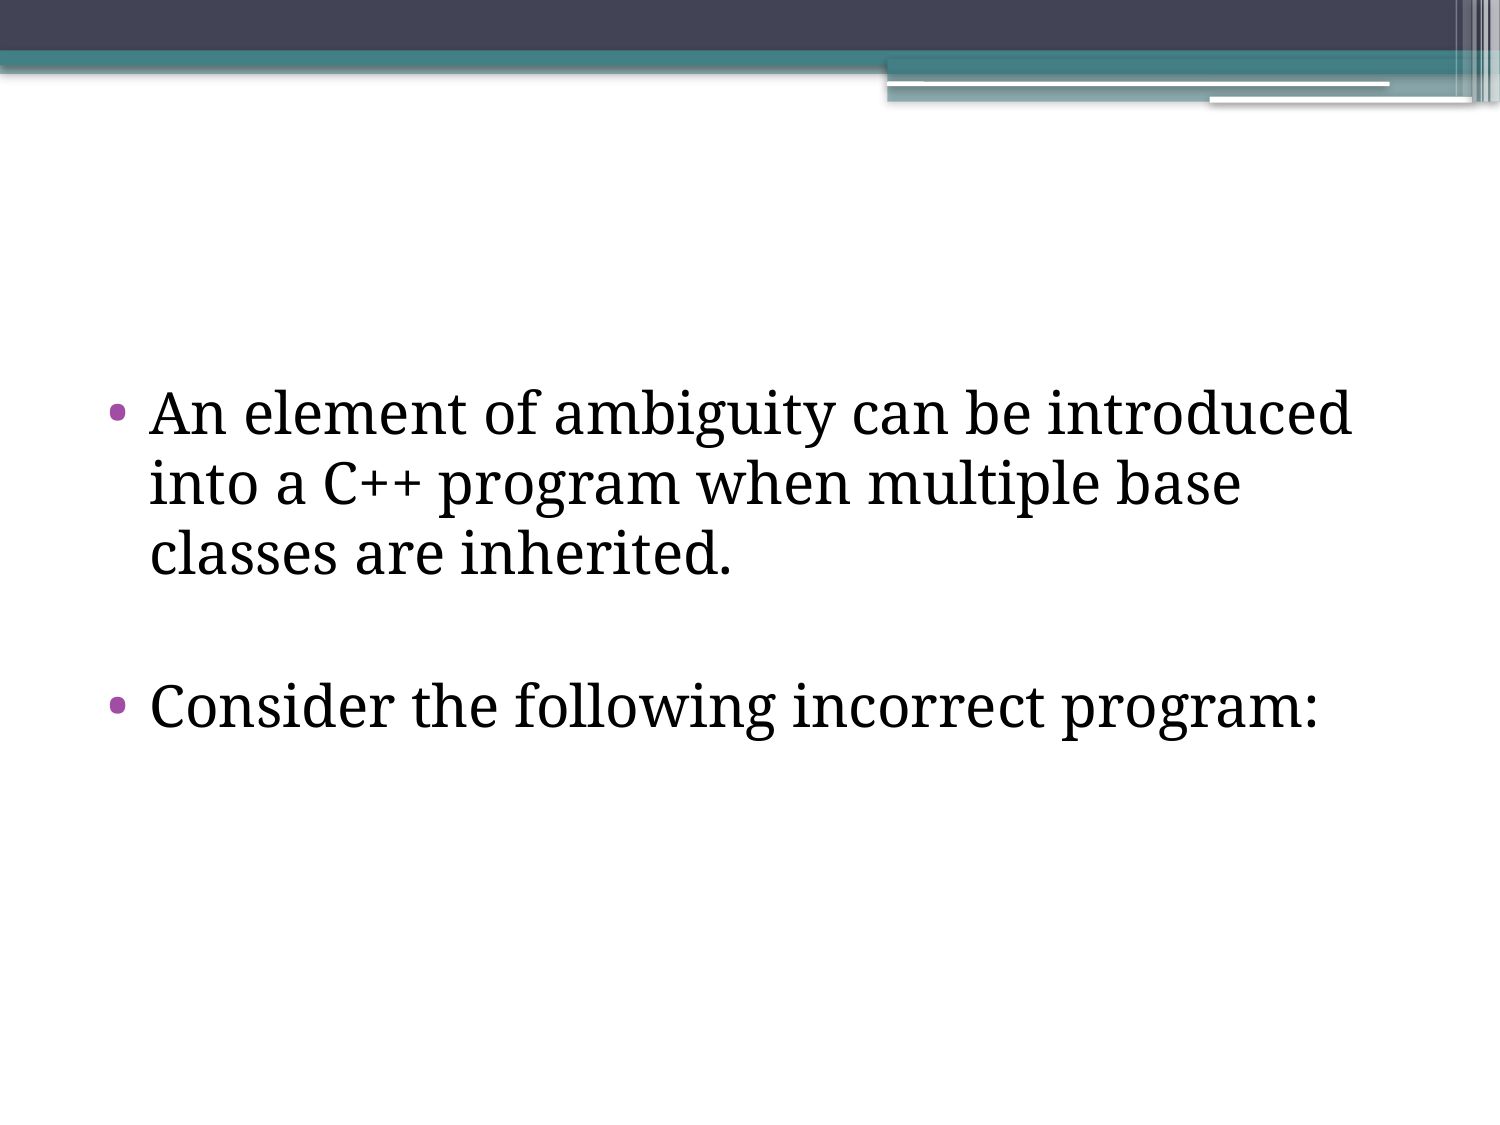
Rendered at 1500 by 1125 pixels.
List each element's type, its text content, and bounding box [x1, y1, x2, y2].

list An element of ambiguity can be introduced into a C++ program when multiple base classes are inherited. Consider the following incorrect program: [75, 368, 1425, 1079]
